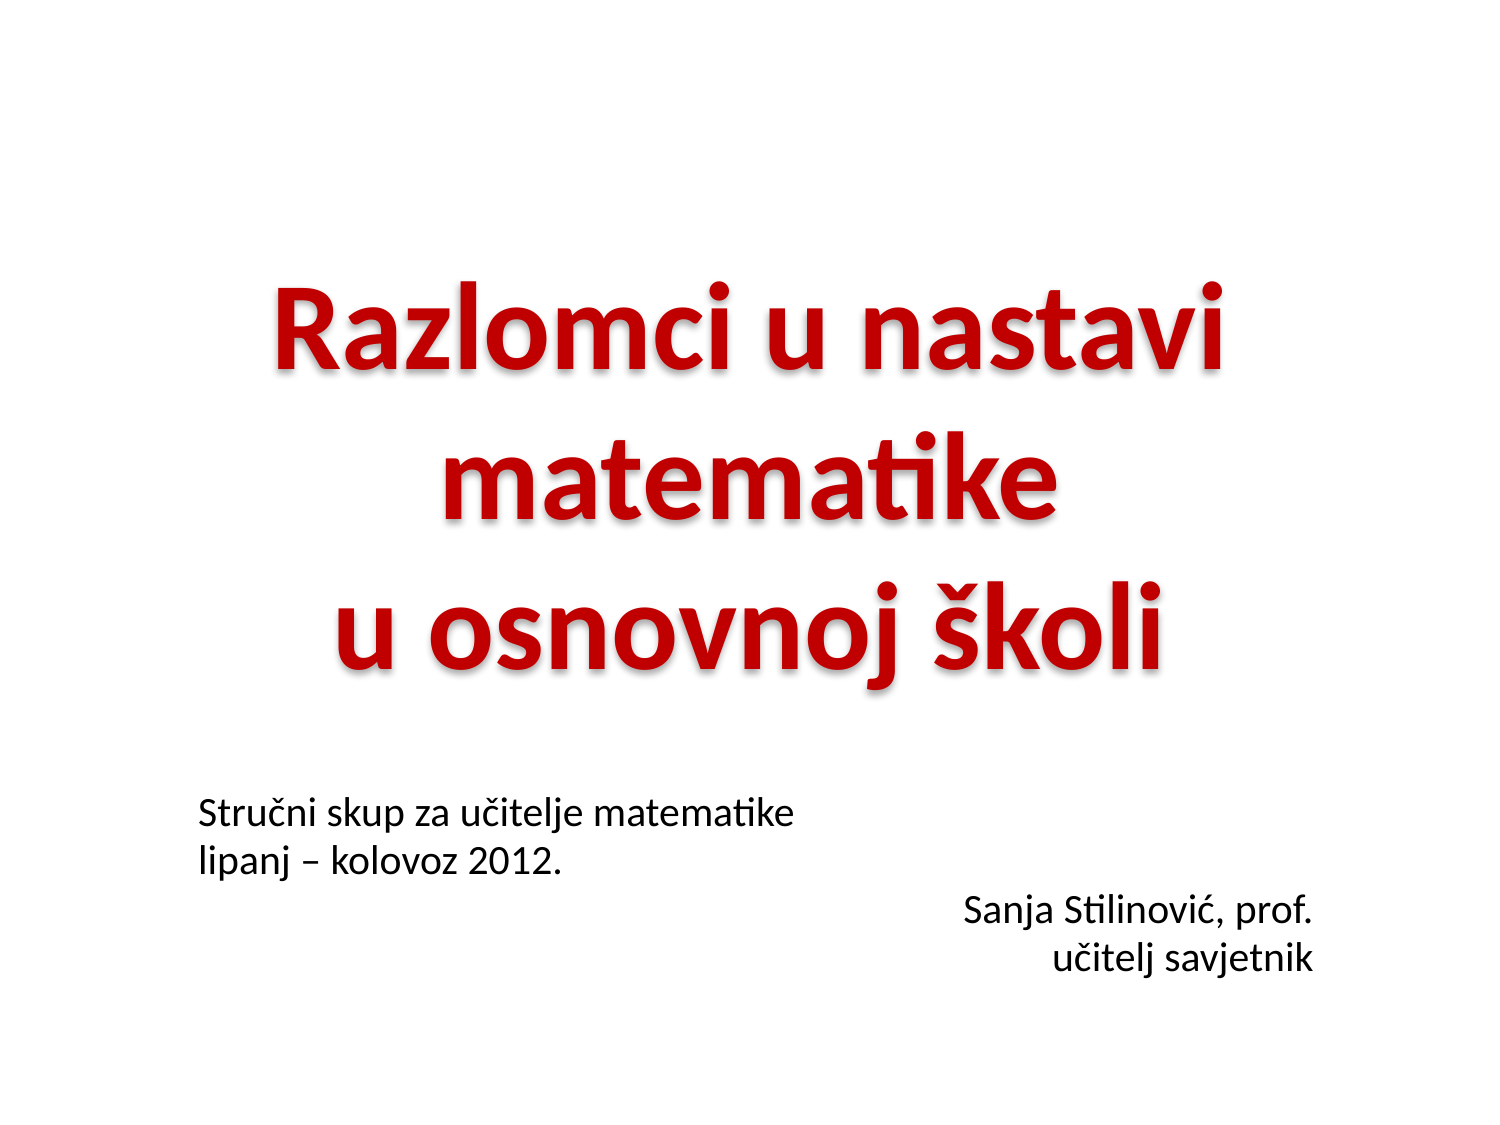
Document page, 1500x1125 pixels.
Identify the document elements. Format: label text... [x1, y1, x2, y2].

subtitle Stručni skup za učitelje matematike lipanj – kolovoz 2012. Sanja Stilinović, prof. učitelj savjetnik [182, 786, 1330, 1000]
title Razlomci u nastavi matematike u osnovnoj školi [112, 349, 1388, 591]
